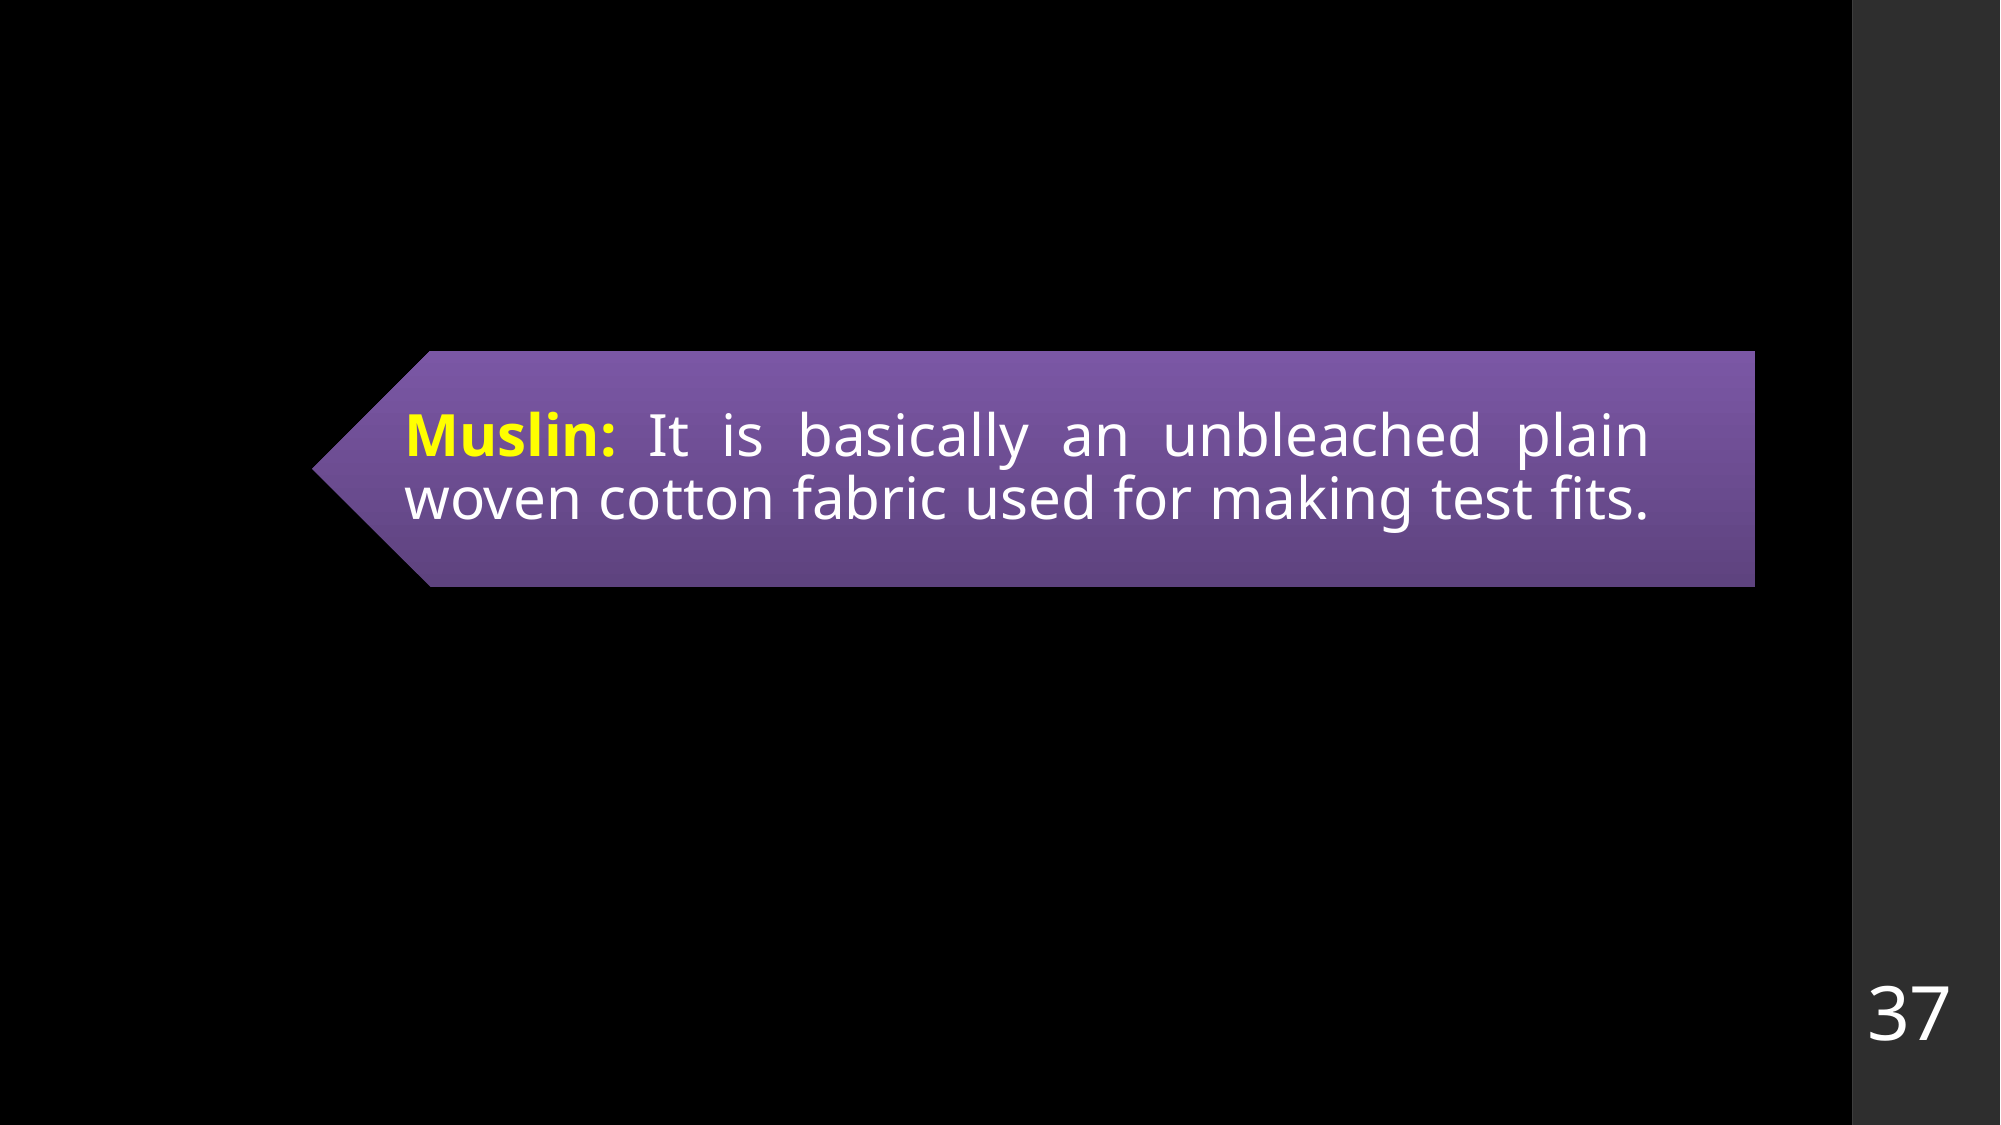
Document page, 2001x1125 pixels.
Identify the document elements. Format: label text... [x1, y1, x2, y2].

slide_number 37 [1862, 965, 1955, 1057]
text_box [0, 349, 2000, 588]
